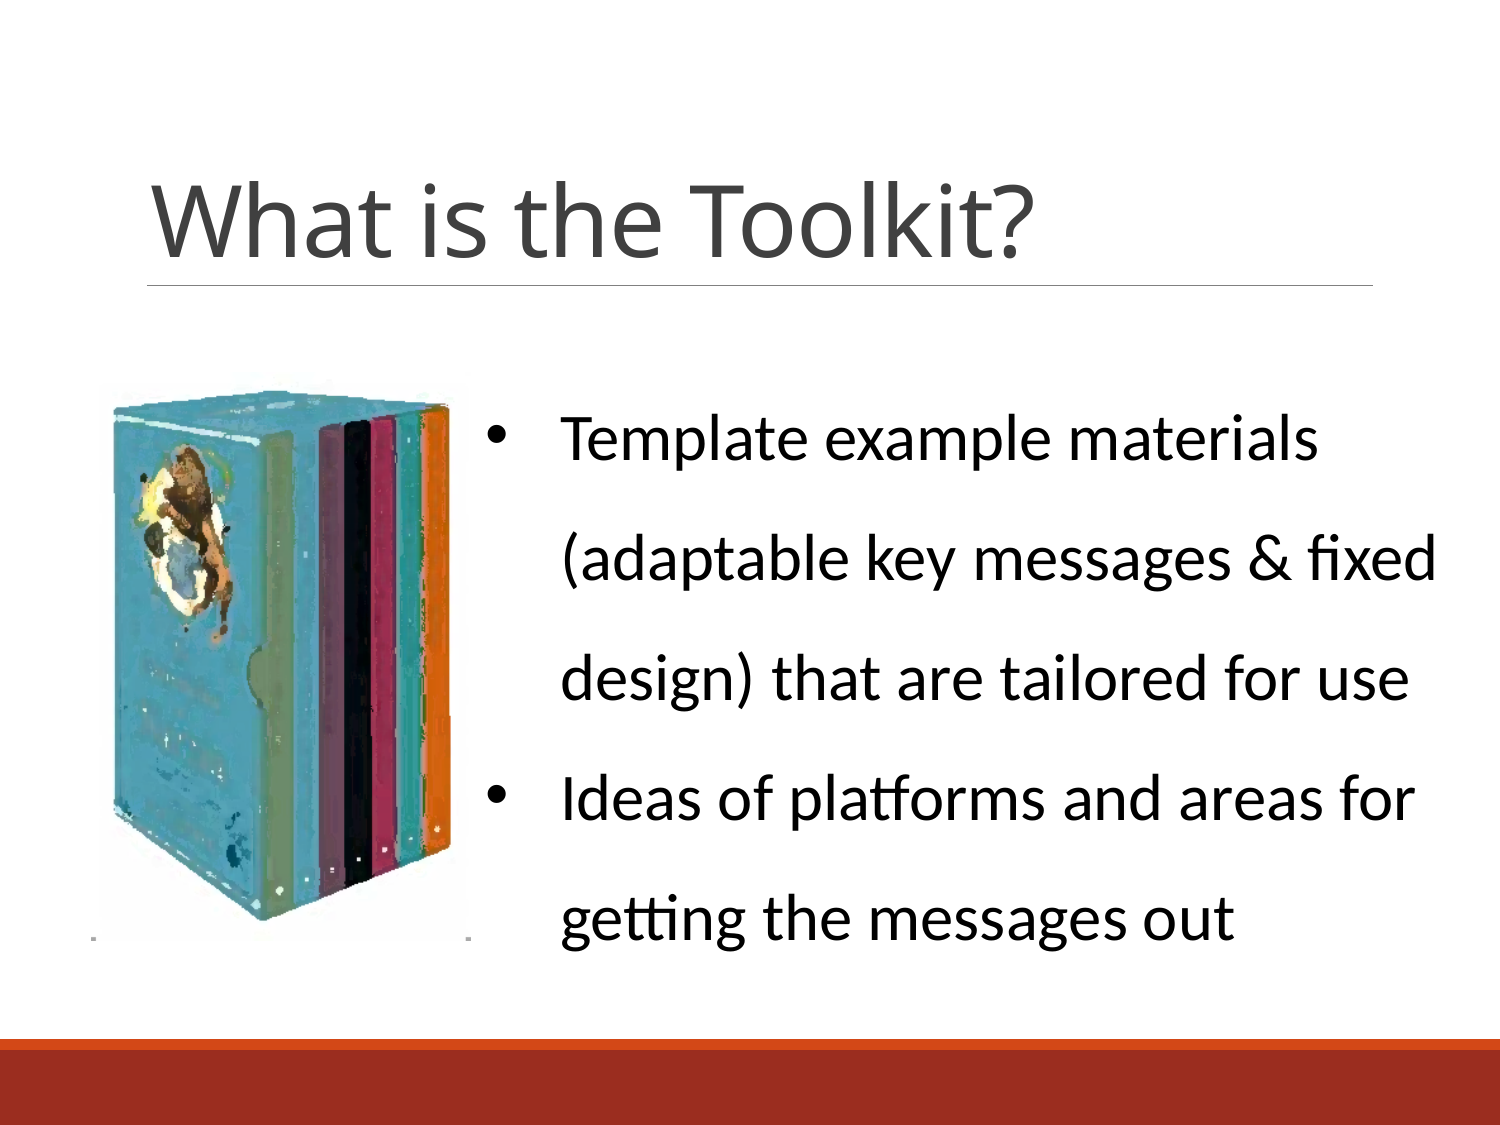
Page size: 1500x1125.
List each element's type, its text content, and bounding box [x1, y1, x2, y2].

title What is the Toolkit? [135, 47, 1373, 285]
picture [90, 372, 471, 942]
text_box Template example materials (adaptable key messages & fixed design) that are tailored for use Ideas of platforms and areas for getting the messages out [470, 346, 1500, 961]
